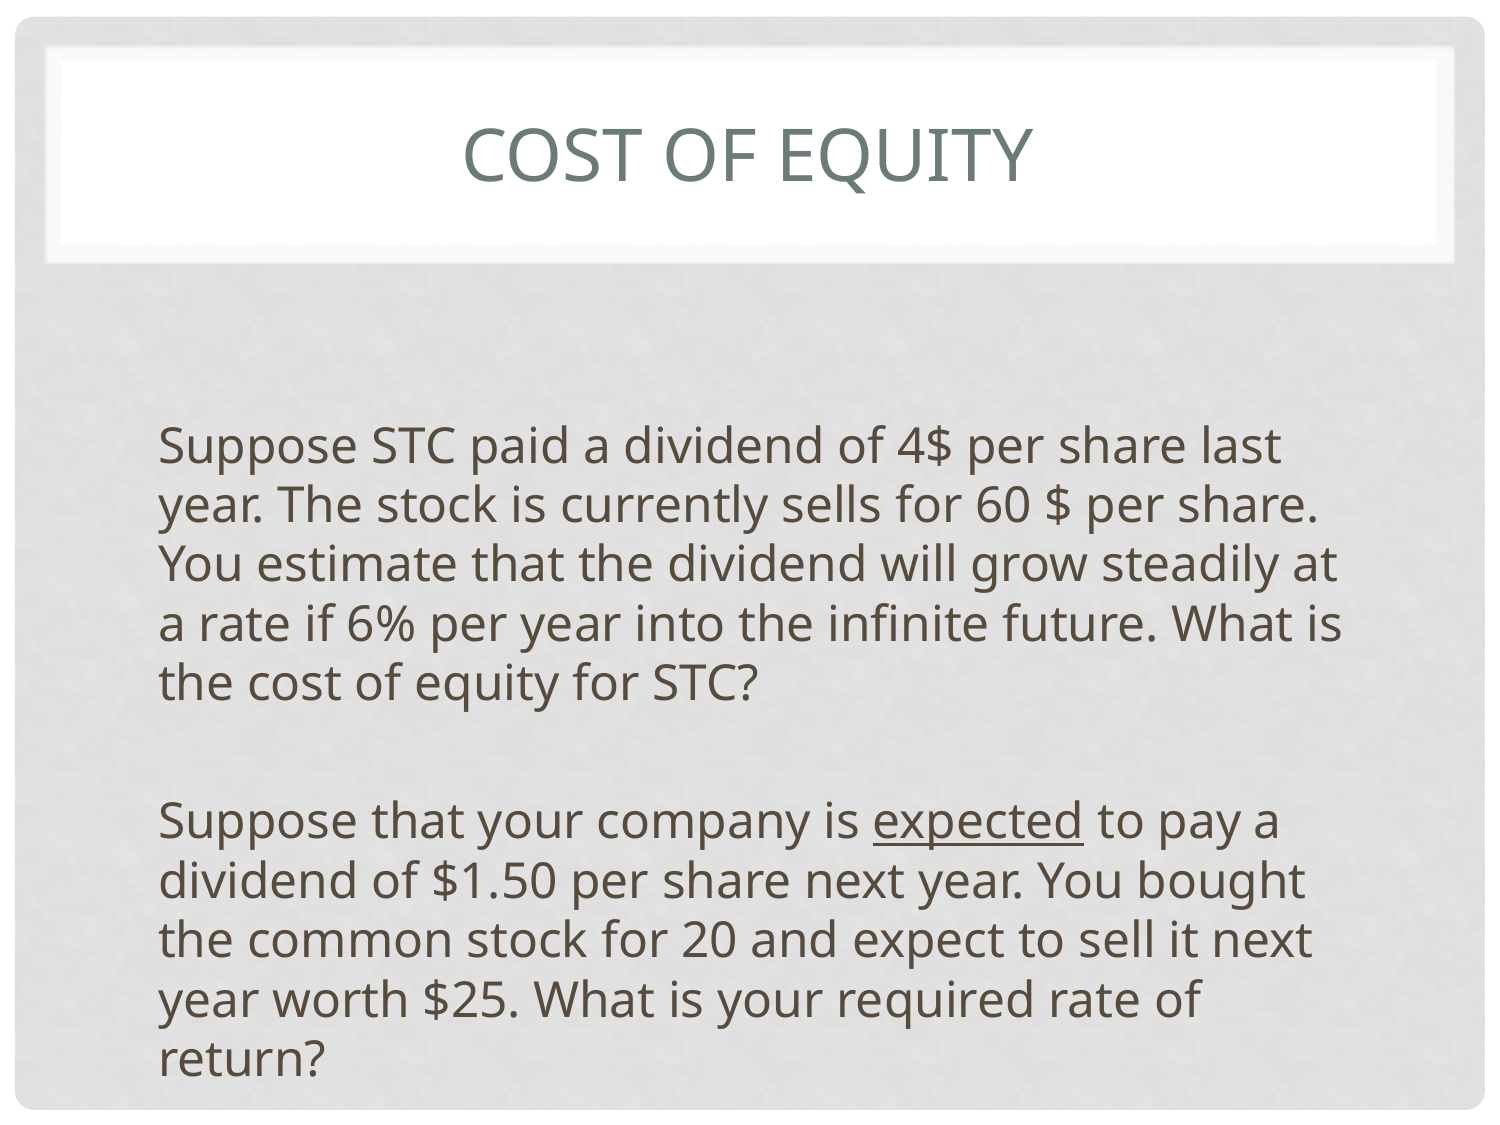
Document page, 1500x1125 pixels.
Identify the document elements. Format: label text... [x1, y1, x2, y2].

title Cost of equity [69, 66, 1425, 238]
list Suppose STC paid a dividend of 4$ per share last year. The stock is currently sells for 60 $ per share. You estimate that the dividend will grow steadily at a rate if 6% per year into the infinite future. What is the cost of equity for STC? Suppose that your company is expected to pay a dividend of $1.50 per share next year. You bought the common stock for 20 and expect to sell it next year worth $25. What is your required rate of return? [143, 406, 1359, 1097]
